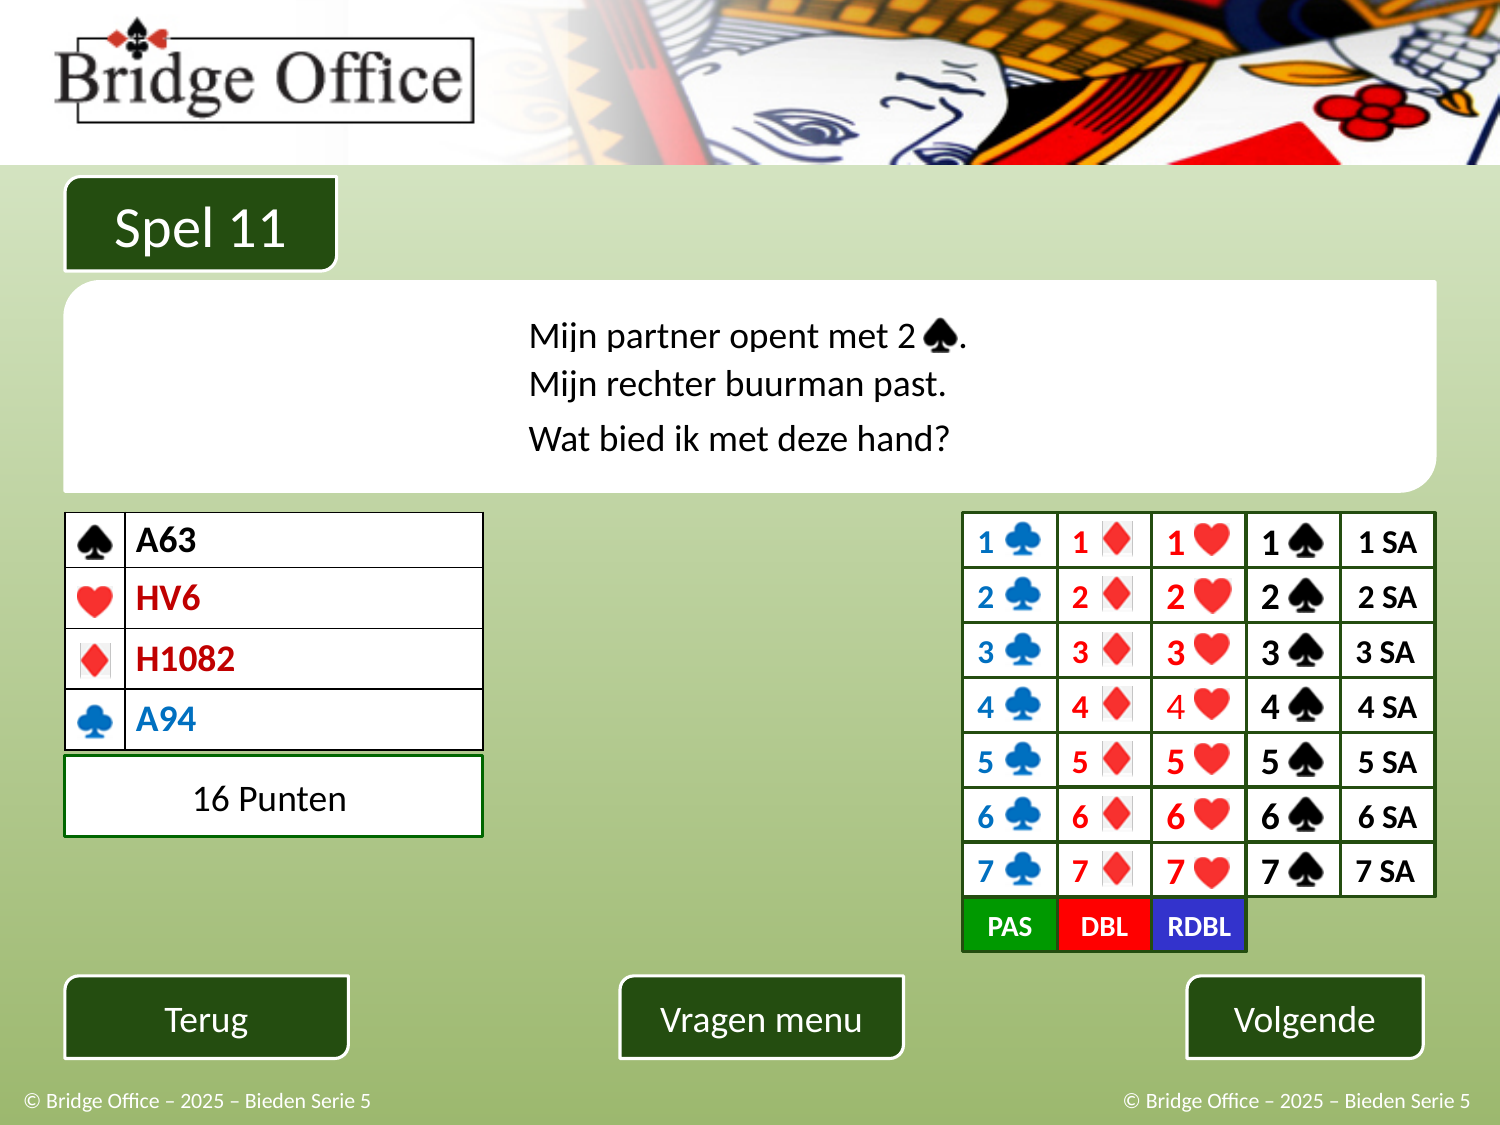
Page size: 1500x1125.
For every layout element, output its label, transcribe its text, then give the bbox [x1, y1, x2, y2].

text_box 7 [961, 841, 1056, 896]
text_box 2 SA [1339, 569, 1437, 621]
text_box 1 [1059, 511, 1153, 569]
picture [1288, 521, 1325, 558]
text_box 7 [1150, 841, 1245, 898]
text_box 5 [1248, 734, 1339, 786]
text_box 3 [1245, 621, 1339, 676]
picture [1193, 688, 1230, 721]
text_box 5 SA [1339, 734, 1437, 786]
picture [1099, 796, 1135, 833]
text_box © Bridge Office – 2025 – Bieden Serie 5 [8, 1079, 393, 1121]
picture [1288, 631, 1324, 668]
picture [1004, 576, 1041, 613]
text_box 6 SA [1339, 786, 1437, 844]
table_header [66, 513, 124, 567]
text_box 7 SA [1339, 844, 1437, 898]
text_box 3 [961, 621, 1056, 676]
picture [77, 585, 114, 618]
picture [77, 524, 114, 561]
picture [922, 317, 959, 353]
text_box 4 [961, 676, 1059, 734]
text_box 4 SA [1339, 676, 1437, 734]
picture [1288, 686, 1324, 723]
table_cell HV6 [126, 568, 482, 628]
table_cell [66, 690, 124, 749]
picture [1193, 798, 1230, 830]
text_box PAS [961, 896, 1059, 953]
picture [1194, 633, 1230, 666]
picture [77, 643, 114, 679]
text_box DBL [1059, 898, 1153, 953]
table_cell [66, 568, 124, 628]
text_box Mijn partner opent met 2 . [513, 303, 1022, 364]
picture [1288, 796, 1324, 832]
picture [1004, 796, 1041, 833]
text_box 5 [961, 734, 1059, 786]
picture [1099, 686, 1135, 723]
text_box Wat bied ik met deze hand? [513, 406, 987, 467]
text_box Vragen menu [618, 974, 906, 1061]
text_box 7 [1056, 841, 1150, 898]
text_box 1 [1245, 511, 1342, 569]
picture [1193, 857, 1230, 890]
picture [0, 0, 1500, 166]
text_box 5 [1059, 734, 1153, 786]
text_box 3 [1150, 621, 1245, 676]
text_box 4 [1245, 676, 1339, 734]
text_box 1 SA [1342, 511, 1437, 569]
text_box 6 [1245, 786, 1339, 841]
text_box 2 [961, 569, 1056, 621]
picture [1288, 576, 1324, 613]
picture [1099, 851, 1135, 887]
text_box 16 Punten [63, 754, 484, 838]
table_cell A94 [126, 690, 482, 749]
text_box Terug [63, 974, 350, 1061]
table_cell H1082 [126, 629, 482, 688]
picture [77, 703, 114, 740]
text_box 1 [961, 511, 1059, 569]
picture [1193, 578, 1232, 614]
text_box 3 [1056, 621, 1150, 676]
text_box 3 SA [1339, 621, 1437, 676]
text_box 6 [1056, 786, 1150, 841]
picture [1099, 741, 1135, 778]
text_box 2 [1056, 569, 1153, 621]
picture [1288, 851, 1324, 887]
picture [1004, 631, 1041, 668]
picture [1099, 631, 1135, 668]
picture [1099, 521, 1135, 558]
text_box Mijn rechter buurman past. [513, 352, 987, 406]
text_box [63, 280, 1437, 493]
text_box 6 [961, 786, 1056, 841]
text_box 2 [1245, 569, 1339, 621]
text_box 4 [1150, 676, 1245, 734]
text_box Spel 11 [63, 179, 339, 273]
picture [1004, 741, 1041, 778]
picture [1288, 741, 1324, 778]
text_box 7 [1245, 841, 1339, 898]
text_box © Bridge Office – 2025 – Bieden Serie 5 [1107, 1079, 1500, 1121]
text_box 1 [1153, 511, 1245, 569]
text_box 2 [1153, 569, 1245, 621]
text_box 6 [1150, 786, 1245, 841]
text_box RDBL [1153, 898, 1248, 953]
picture [1099, 576, 1135, 613]
text_box Volgende [1185, 974, 1425, 1061]
picture [1193, 743, 1230, 776]
picture [1004, 851, 1041, 887]
picture [1004, 686, 1041, 723]
text_box 4 [1059, 676, 1150, 734]
picture [1004, 521, 1041, 558]
picture [1193, 523, 1230, 556]
table_header A63 [126, 513, 482, 567]
table_cell [66, 629, 124, 688]
text_box 5 [1153, 734, 1248, 786]
